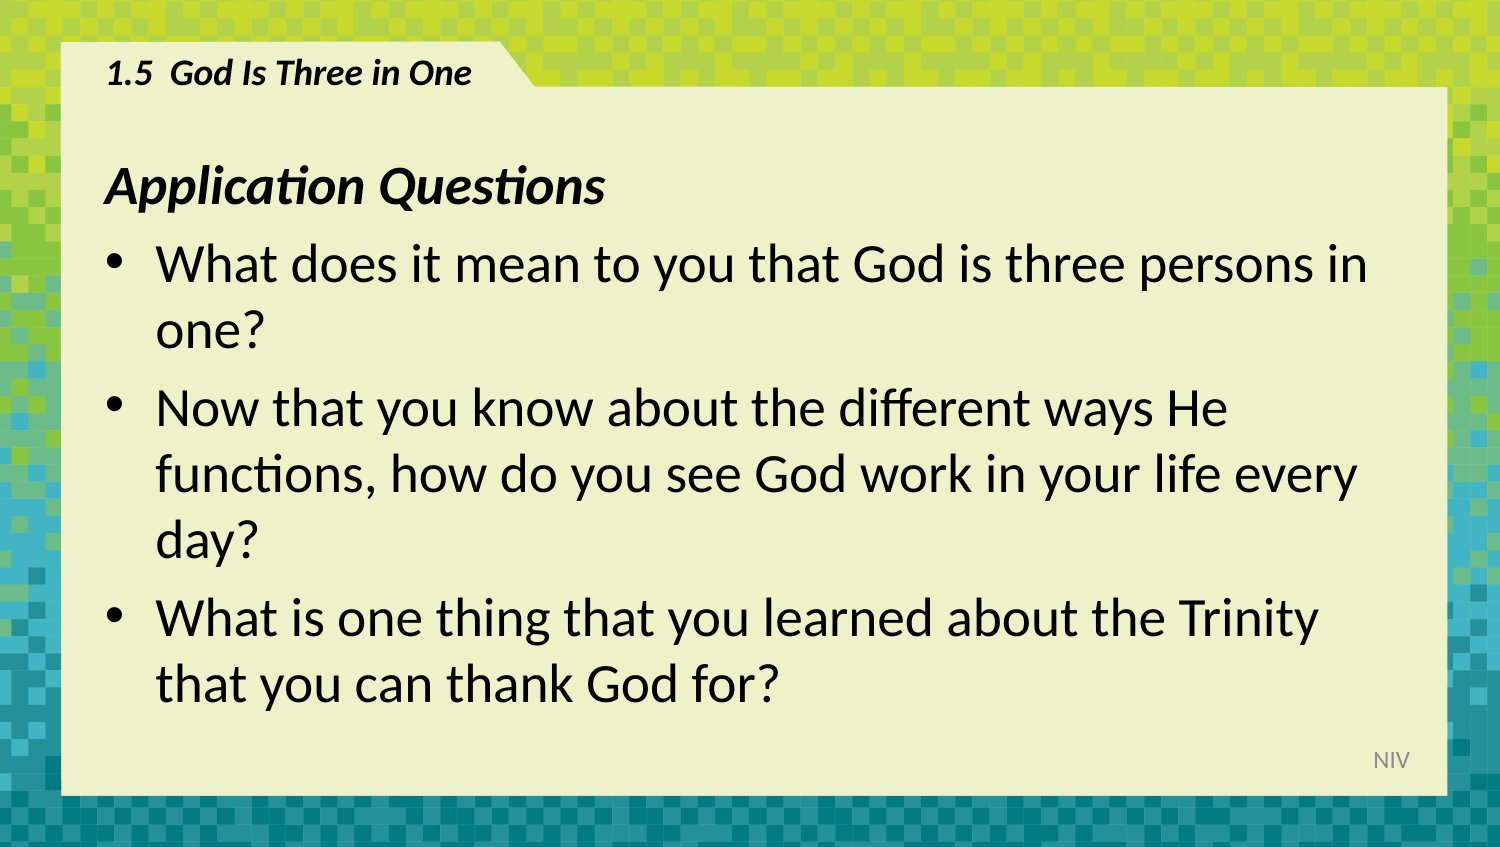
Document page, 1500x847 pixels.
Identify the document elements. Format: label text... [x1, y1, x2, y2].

footer NIV [950, 736, 1425, 782]
picture [0, 0, 1500, 847]
title 1.5 God Is Three in One [89, 33, 1420, 108]
list Application Questions What does it mean to you that God is three persons in one? Now that you know about the different ways He functions, how do you see God work in your life every day? What is one thing that you learned about the Trinity that you can thank God for? [89, 141, 1403, 722]
